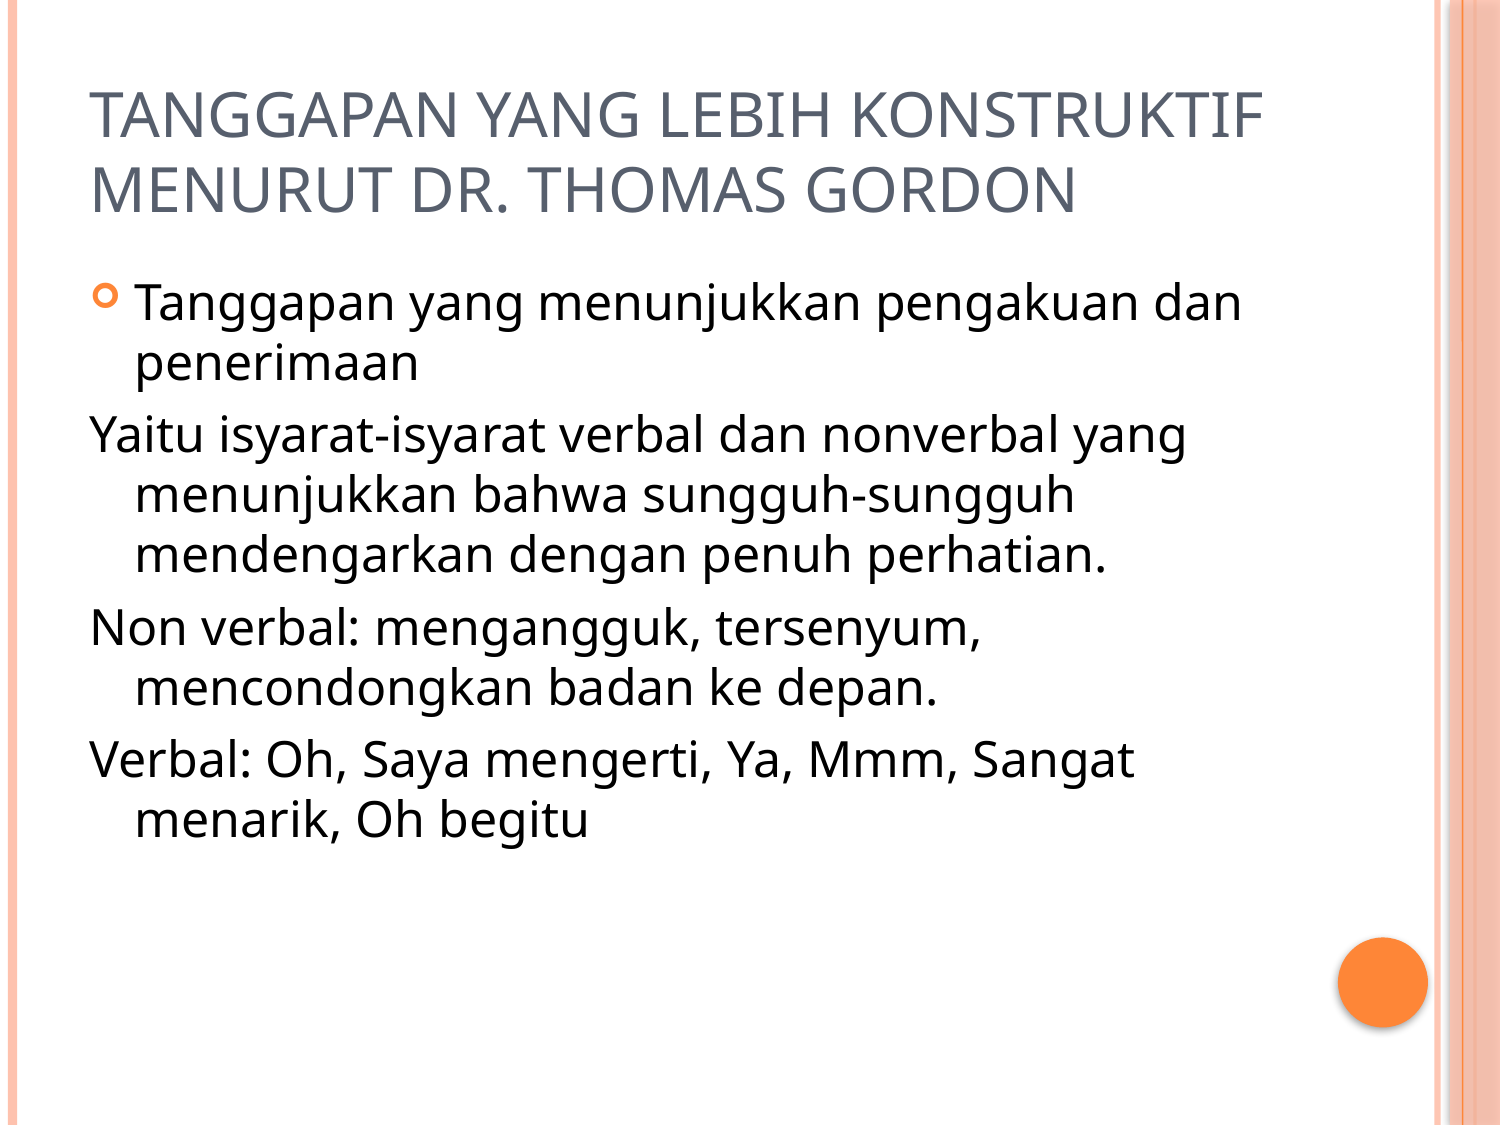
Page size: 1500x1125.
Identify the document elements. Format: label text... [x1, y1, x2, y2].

list Tanggapan yang menunjukkan pengakuan dan penerimaan Yaitu isyarat-isyarat verbal dan nonverbal yang menunjukkan bahwa sungguh-sungguh mendengarkan dengan penuh perhatian. Non verbal: mengangguk, tersenyum, mencondongkan badan ke depan. Verbal: Oh, Saya mengerti, Ya, Mmm, Sangat menarik, Oh begitu [75, 262, 1300, 1062]
title Tanggapan yang lebih konstruktif menurut dr. thomas gordon [75, 45, 1300, 233]
